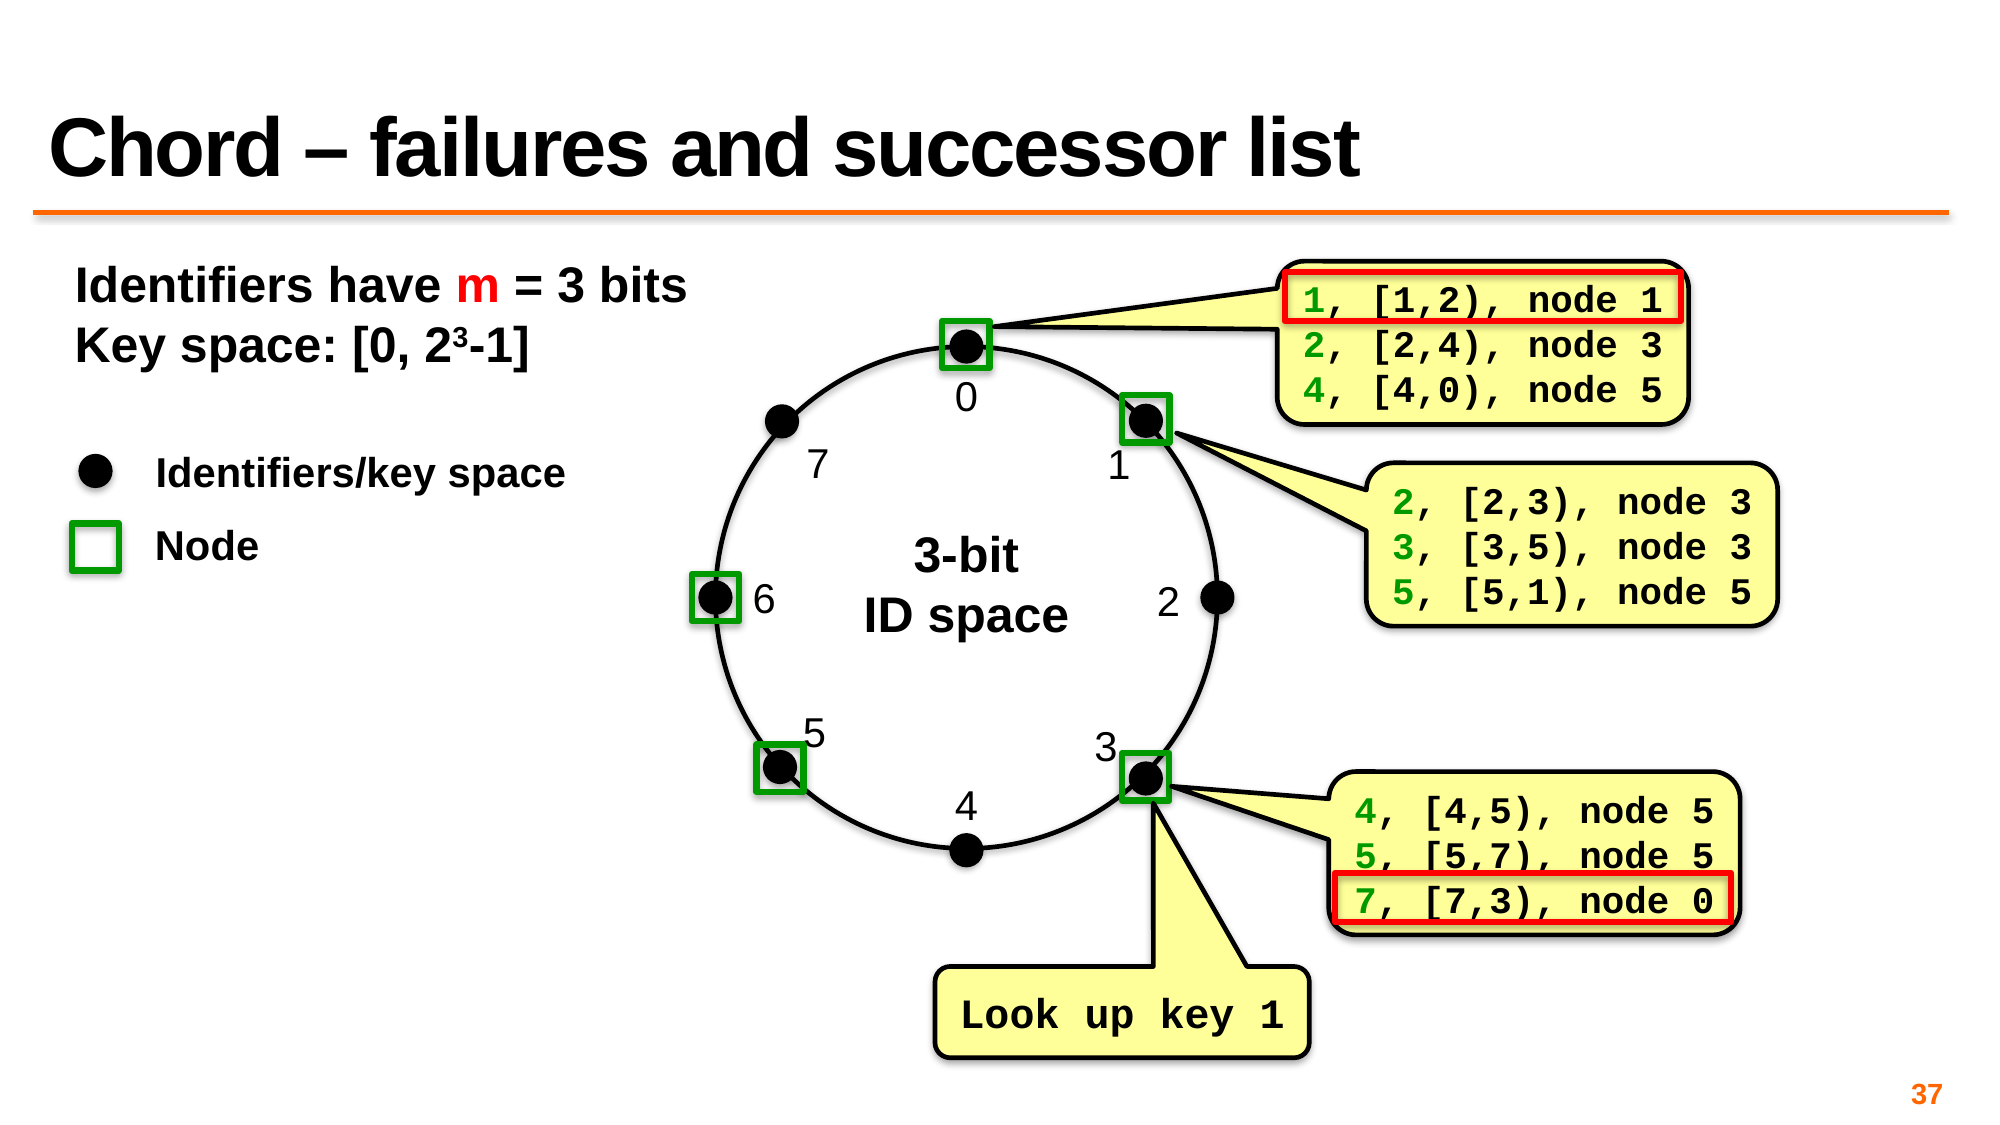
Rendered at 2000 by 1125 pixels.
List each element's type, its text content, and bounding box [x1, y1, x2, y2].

text_box 4, [4,5), node 5 5, [5,7), node 5 7, [7,3), node 0 [1170, 770, 1741, 925]
text_box 2, [2,3), node 3 3, [3,5), node 3 5, [5,1), node 5 [1175, 432, 1779, 627]
text_box 5 [788, 698, 842, 763]
text_box 7 [791, 429, 845, 495]
text_box 2 [1141, 567, 1195, 633]
slide_number 37 [1482, 1074, 1950, 1110]
text_box 3 [1079, 712, 1133, 778]
text_box [79, 455, 112, 487]
text_box [766, 405, 798, 437]
text_box [950, 837, 982, 866]
text_box 1 [1092, 430, 1146, 496]
text_box [71, 523, 120, 571]
text_box 4 [940, 771, 994, 837]
text_box [1122, 394, 1170, 443]
text_box [1201, 581, 1233, 614]
text_box [1121, 753, 1170, 801]
text_box Look up key 1 [934, 802, 1311, 1059]
text_box [1284, 271, 1682, 322]
text_box Node [139, 511, 275, 577]
text_box [715, 347, 1218, 849]
text_box 3-bit ID space [848, 514, 1085, 650]
text_box [1334, 872, 1732, 923]
text_box 4, [4,5), node 5 5, [5,7), node 5 7, [7,3), node 0 [1340, 930, 1730, 936]
text_box [756, 744, 804, 792]
text_box Identifiers/key space [140, 438, 582, 503]
text_box [691, 573, 740, 622]
text_box 6 [737, 564, 791, 630]
text_box 0 [939, 371, 993, 428]
title Chord – failures and successor list [33, 24, 1950, 201]
text_box 1, [1,2), node 1 2, [2,4), node 3 4, [4,0), node 5 [993, 260, 1690, 426]
text_box Identifiers have m = 3 bits Key space: [0, 23-1] [59, 245, 704, 380]
text_box [941, 320, 990, 369]
